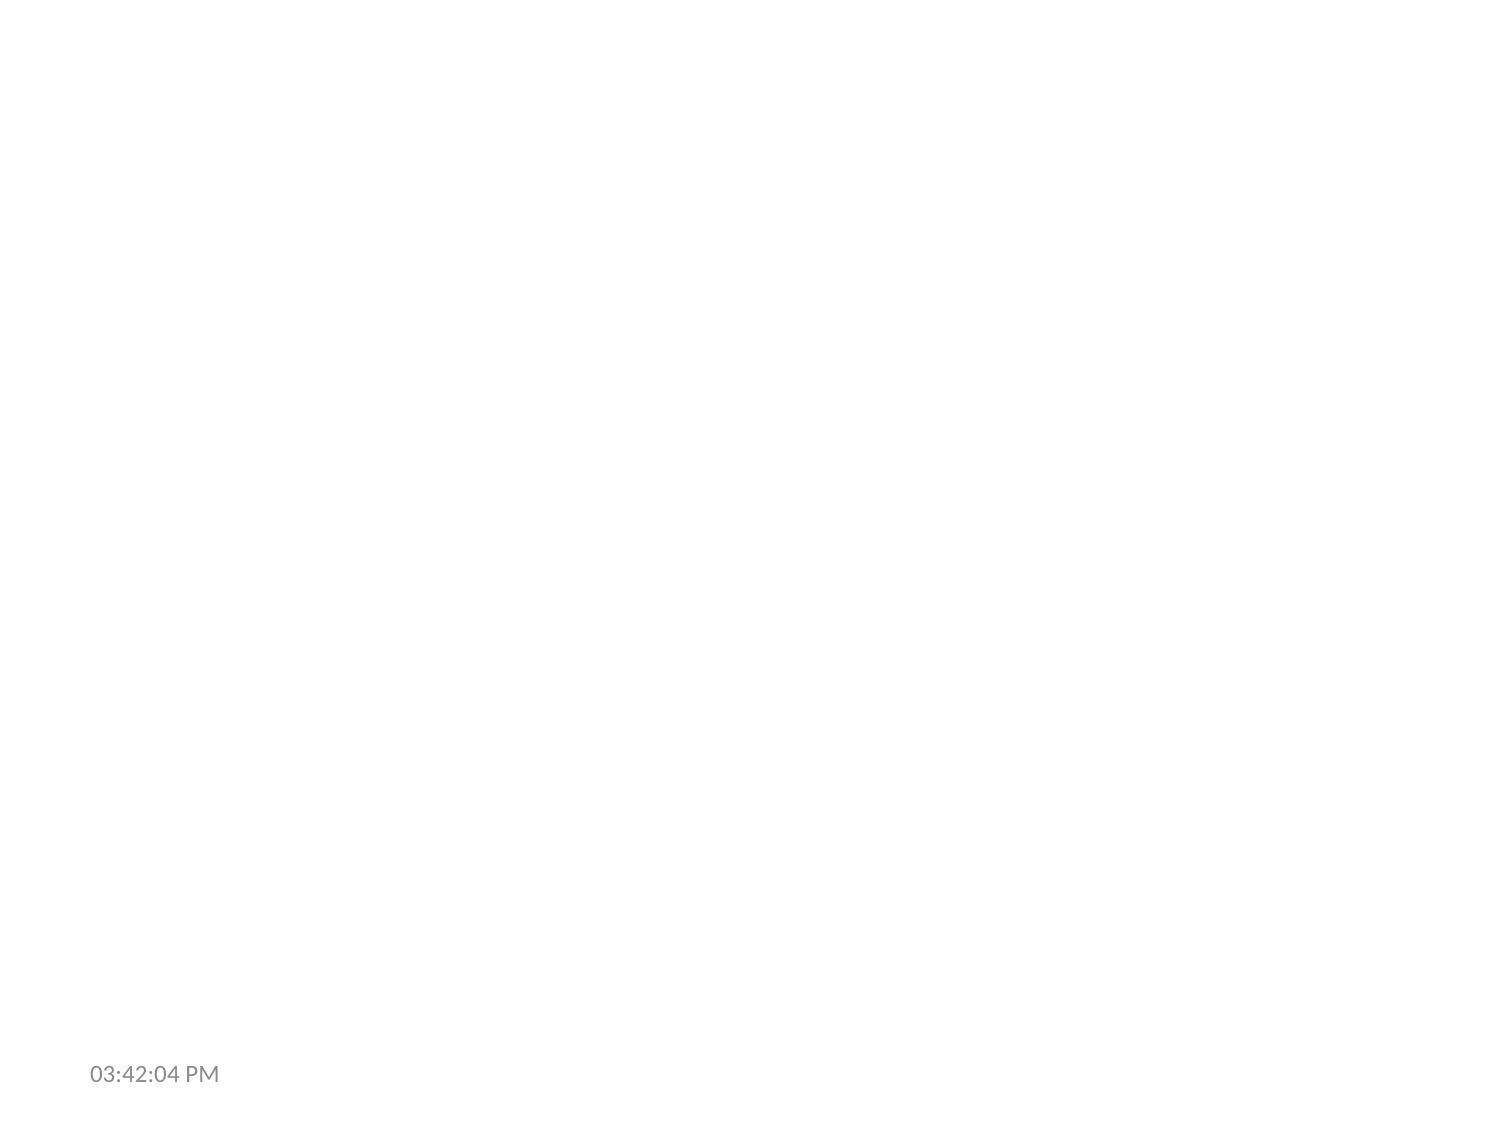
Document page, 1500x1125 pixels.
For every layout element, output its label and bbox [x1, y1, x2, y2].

slide_number [75, 1042, 425, 1103]
